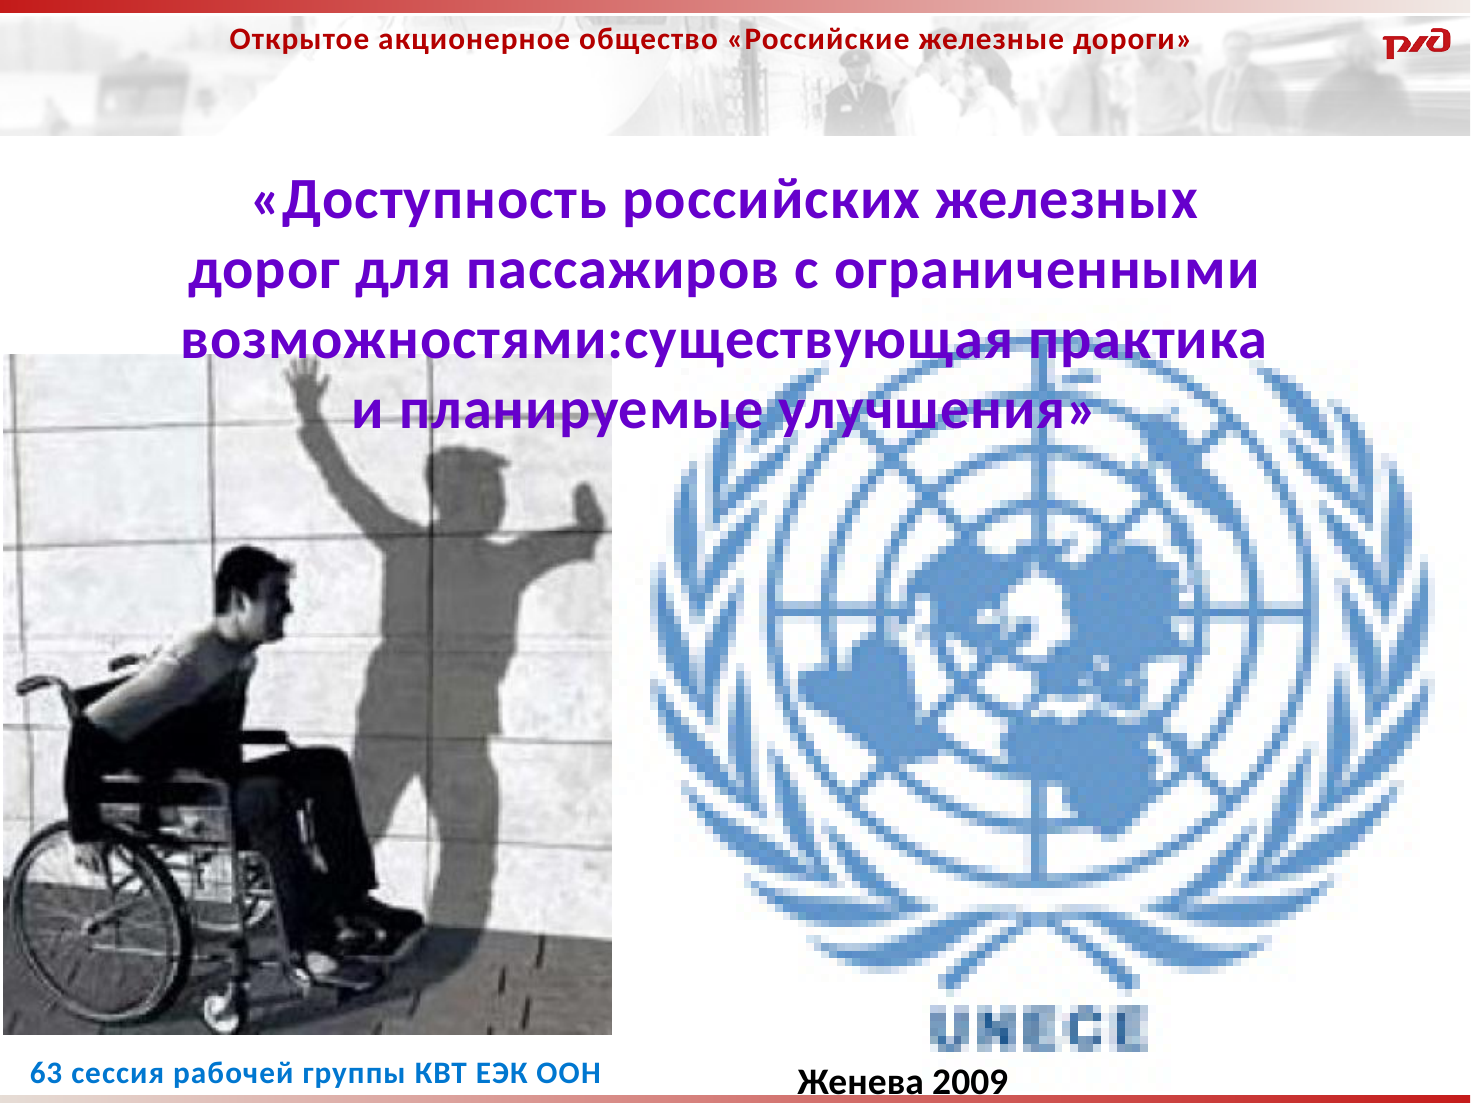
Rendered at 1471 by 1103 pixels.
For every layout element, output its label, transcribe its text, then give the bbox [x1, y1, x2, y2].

picture [1381, 27, 1452, 61]
text_box «Доступность российских железных дорог для пассажиров с ограниченными возможностями:существующая практика и планируемые улучшения» [161, 152, 1290, 353]
text_box 63 сессия рабочей группы КВТ ЕЭК ООН [12, 1052, 607, 1090]
text_box Открытое акционерное общество «Российские железные дороги» [159, 18, 1266, 56]
picture [2, 236, 1468, 1091]
